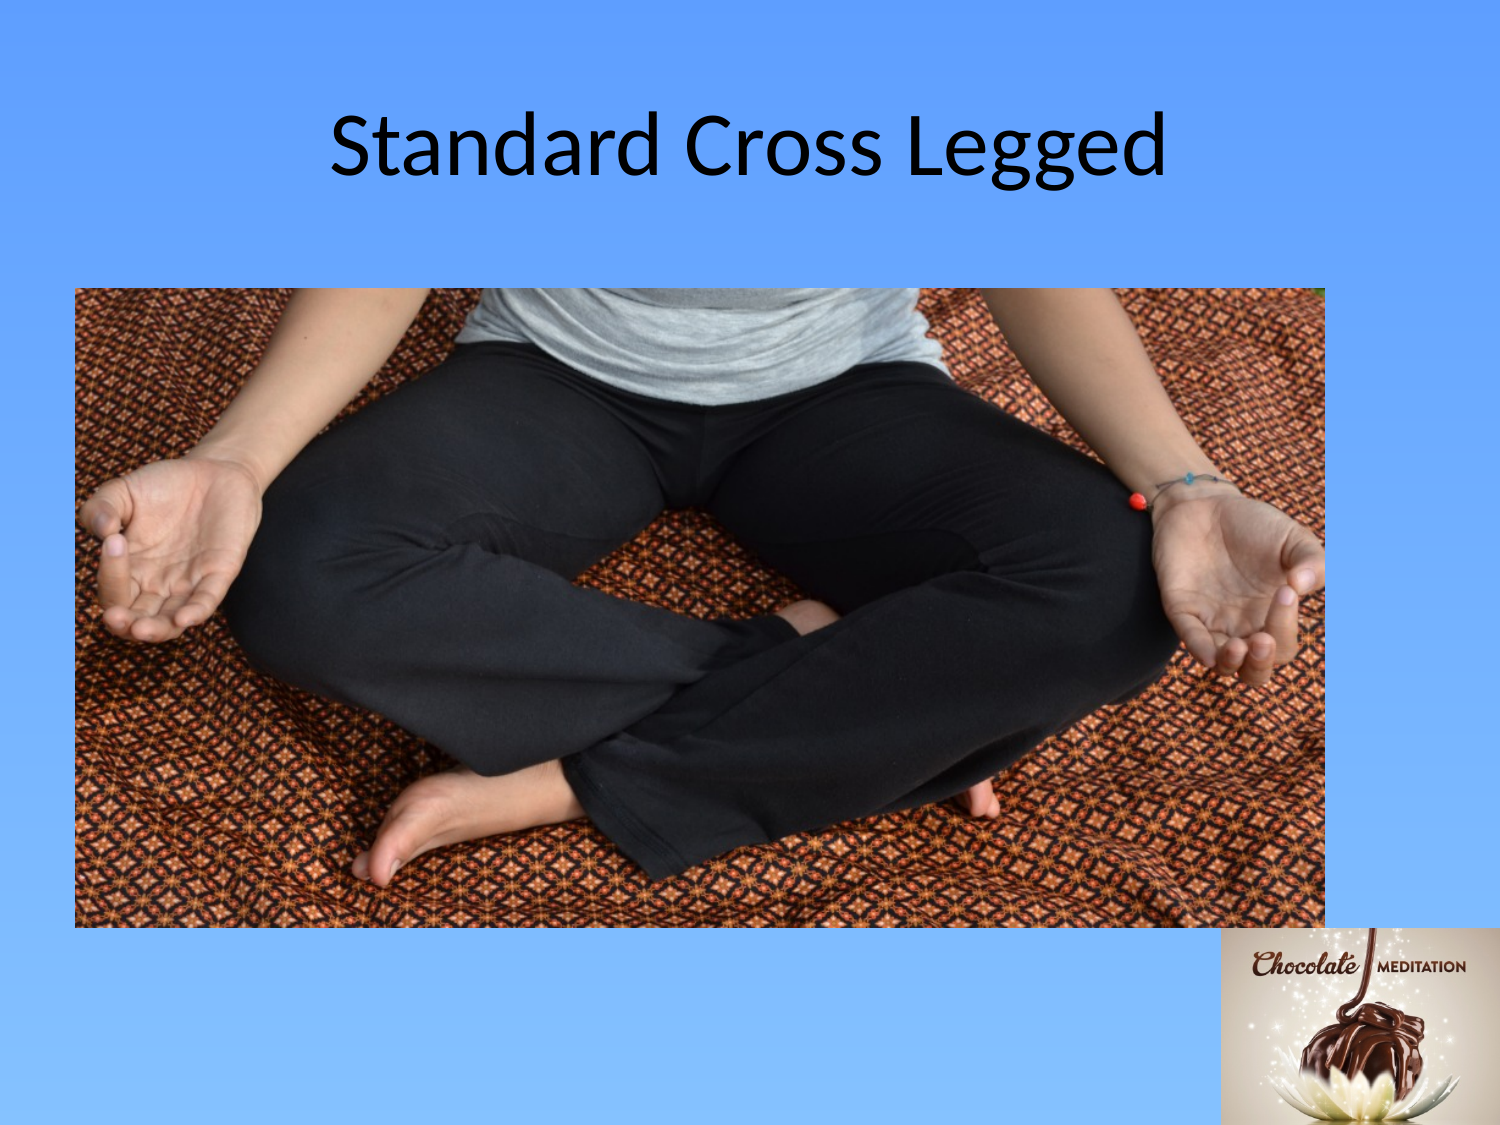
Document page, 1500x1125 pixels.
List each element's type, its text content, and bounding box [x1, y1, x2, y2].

picture [1220, 928, 1500, 1125]
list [74, 288, 1326, 928]
title Standard Cross Legged [75, 45, 1425, 233]
